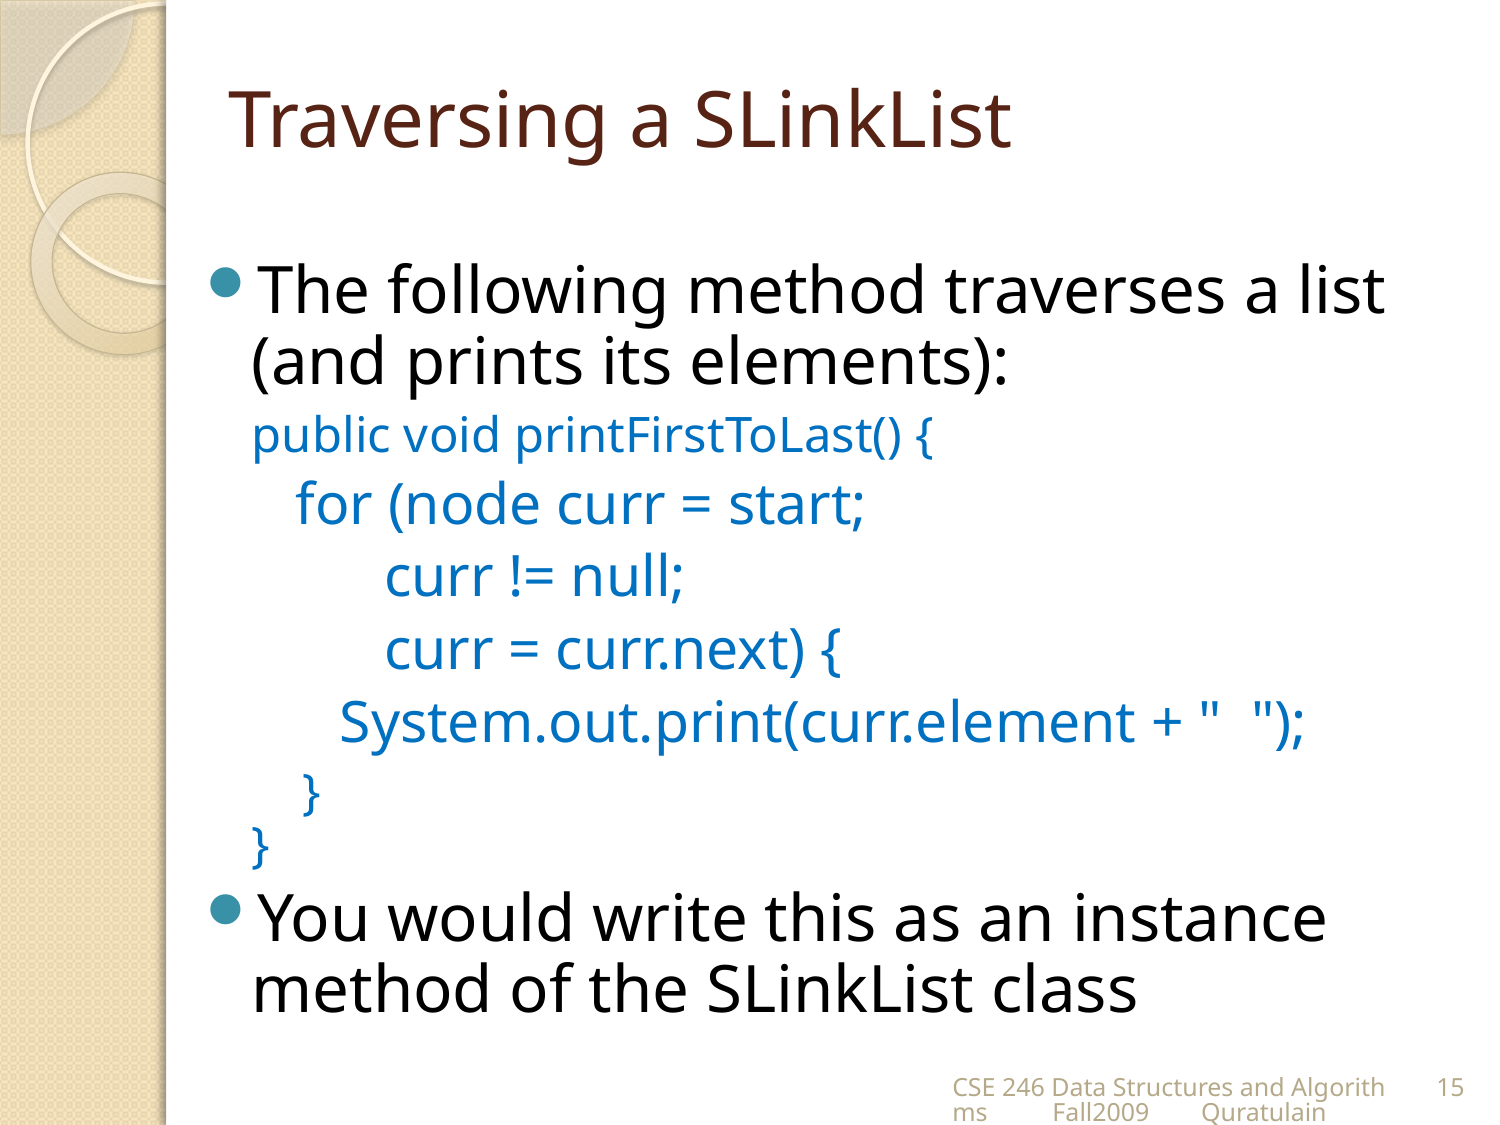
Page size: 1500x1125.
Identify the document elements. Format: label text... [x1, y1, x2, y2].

footer CSE 246 Data Structures and Algorithms Fall2009 Quratulain [937, 1034, 1413, 1113]
slide_number 15 [1413, 1034, 1488, 1113]
list The following method traverses a list (and prints its elements): public void printFirstToLast() { for (node curr = start; curr != null; curr = curr.next) { System.out.print(curr.element + " "); } } You would write this as an instance method of the SLinkList class [178, 249, 1454, 1038]
title Traversing a SLinkList [213, 62, 1489, 171]
